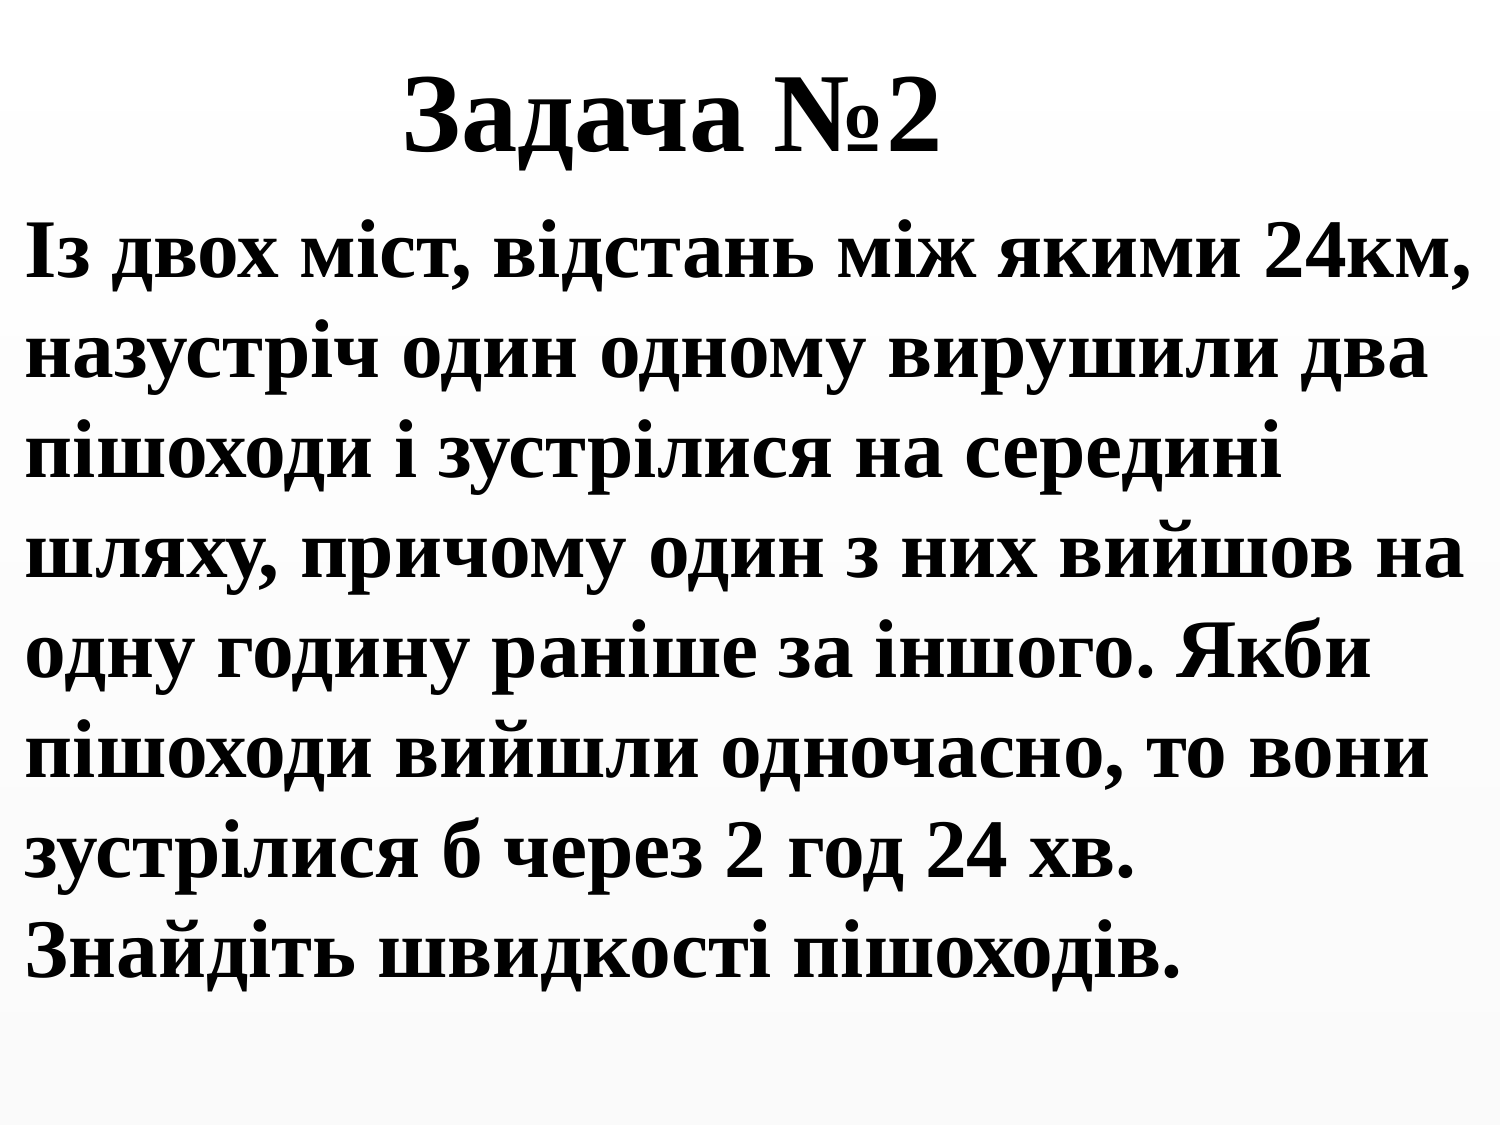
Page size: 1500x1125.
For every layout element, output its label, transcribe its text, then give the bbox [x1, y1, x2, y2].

text_box Із двох міст, відстань між якими 24км, назустріч один одному вирушили два пішоходи і зустрілися на середині шляху, причому один з них вийшов на одну годину раніше за іншого. Якби пішоходи вийшли одночасно, то вони зустрілися б через 2 год 24 хв. Знайдіть швидкості пішоходів. [10, 186, 1500, 1002]
title Задача №2 [386, 30, 1055, 183]
